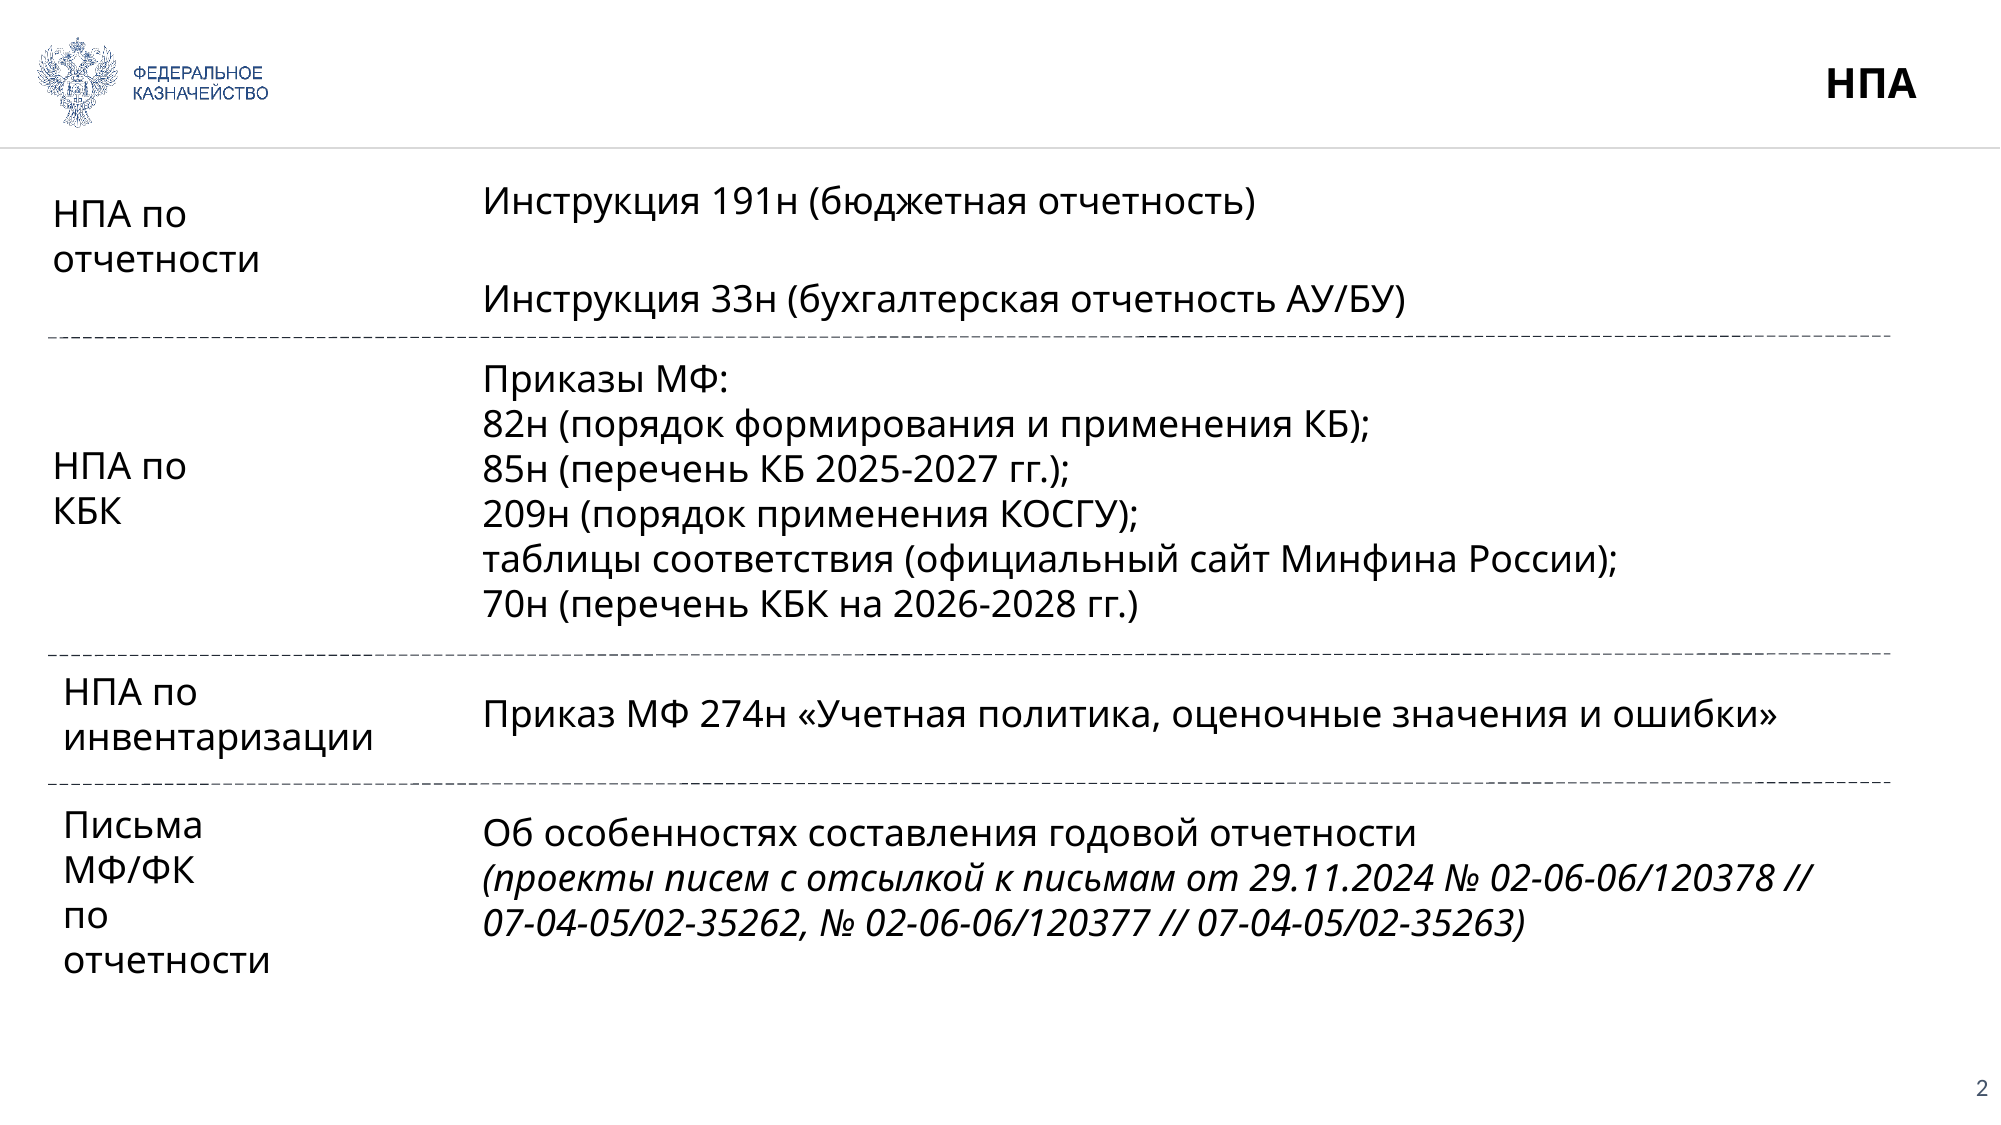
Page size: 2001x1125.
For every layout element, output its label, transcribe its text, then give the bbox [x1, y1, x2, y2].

slide_number 2 [1528, 1058, 1989, 1116]
text_box Об особенностях составления годовой отчетности (проекты писем с отсылкой к письмам от 29.11.2024 № 02-06-06/120378 // 07-04-05/02-35262, № 02-06-06/120377 // 07-04-05/02-35263) [467, 801, 1989, 951]
text_box НПА по инвентаризации [48, 660, 426, 766]
text_box НПА [268, 57, 1917, 108]
picture [37, 37, 268, 128]
text_box Приказ МФ 274н «Учетная политика, оценочные значения и ошибки» [467, 682, 1928, 743]
text_box Инструкция 191н (бюджетная отчетность) [467, 169, 1432, 229]
text_box НПА по КБК [37, 434, 340, 540]
text_box Письма МФ/ФК по отчетности [48, 793, 328, 989]
text_box Приказы МФ: 82н (порядок формирования и применения КБ); 85н (перечень КБ 2025-2027 гг.); 209н (порядок применения КОСГУ); таблицы соответствия (официальный сайт Минфина России); 70н (перечень КБК на 2026-2028 гг.) [467, 347, 1928, 633]
text_box Инструкция 33н (бухгалтерская отчетность АУ/БУ) [467, 267, 1509, 328]
text_box НПА по отчетности [37, 182, 394, 288]
